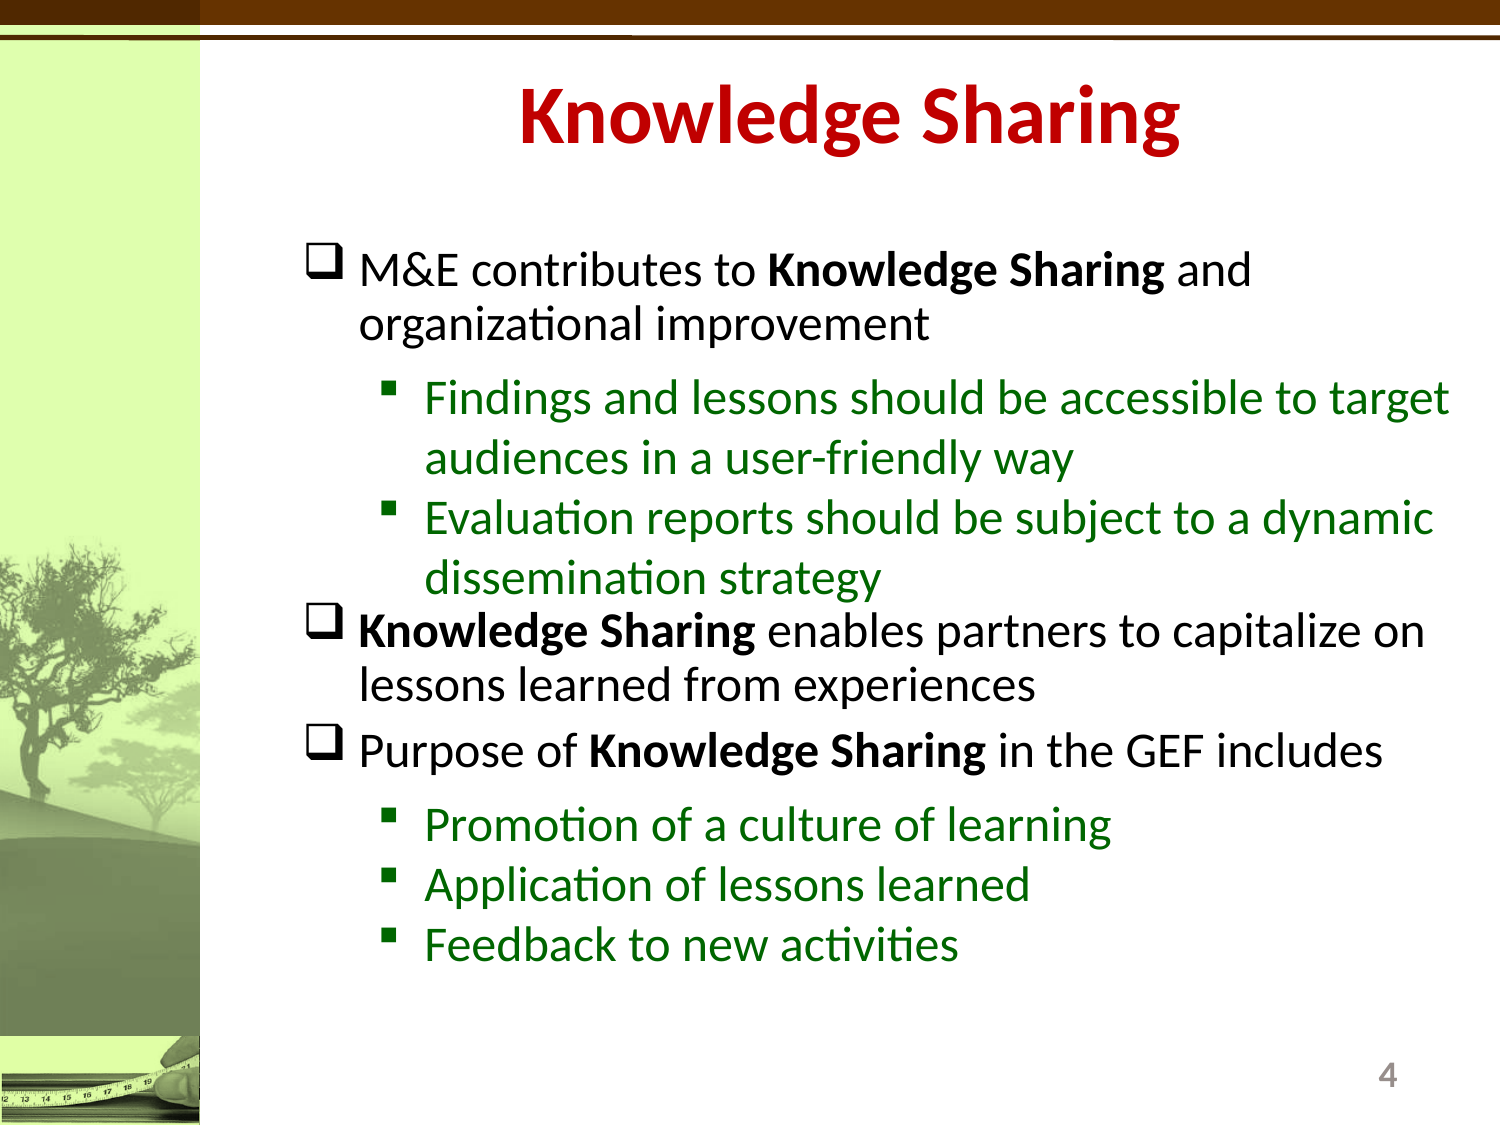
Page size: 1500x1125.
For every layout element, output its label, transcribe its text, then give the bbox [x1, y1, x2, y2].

title Knowledge Sharing [199, 44, 1500, 176]
slide_number 4 [1074, 1042, 1413, 1103]
picture [0, 1036, 200, 1125]
list M&E contributes to Knowledge Sharing and organizational improvement Findings and lessons should be accessible to target audiences in a user-friendly way Evaluation reports should be subject to a dynamic dissemination strategy Knowledge Sharing enables partners to capitalize on lessons learned from experiences Purpose of Knowledge Sharing in the GEF includes Promotion of a culture of learning Application of lessons learned Feedback to new activities [287, 235, 1476, 1125]
